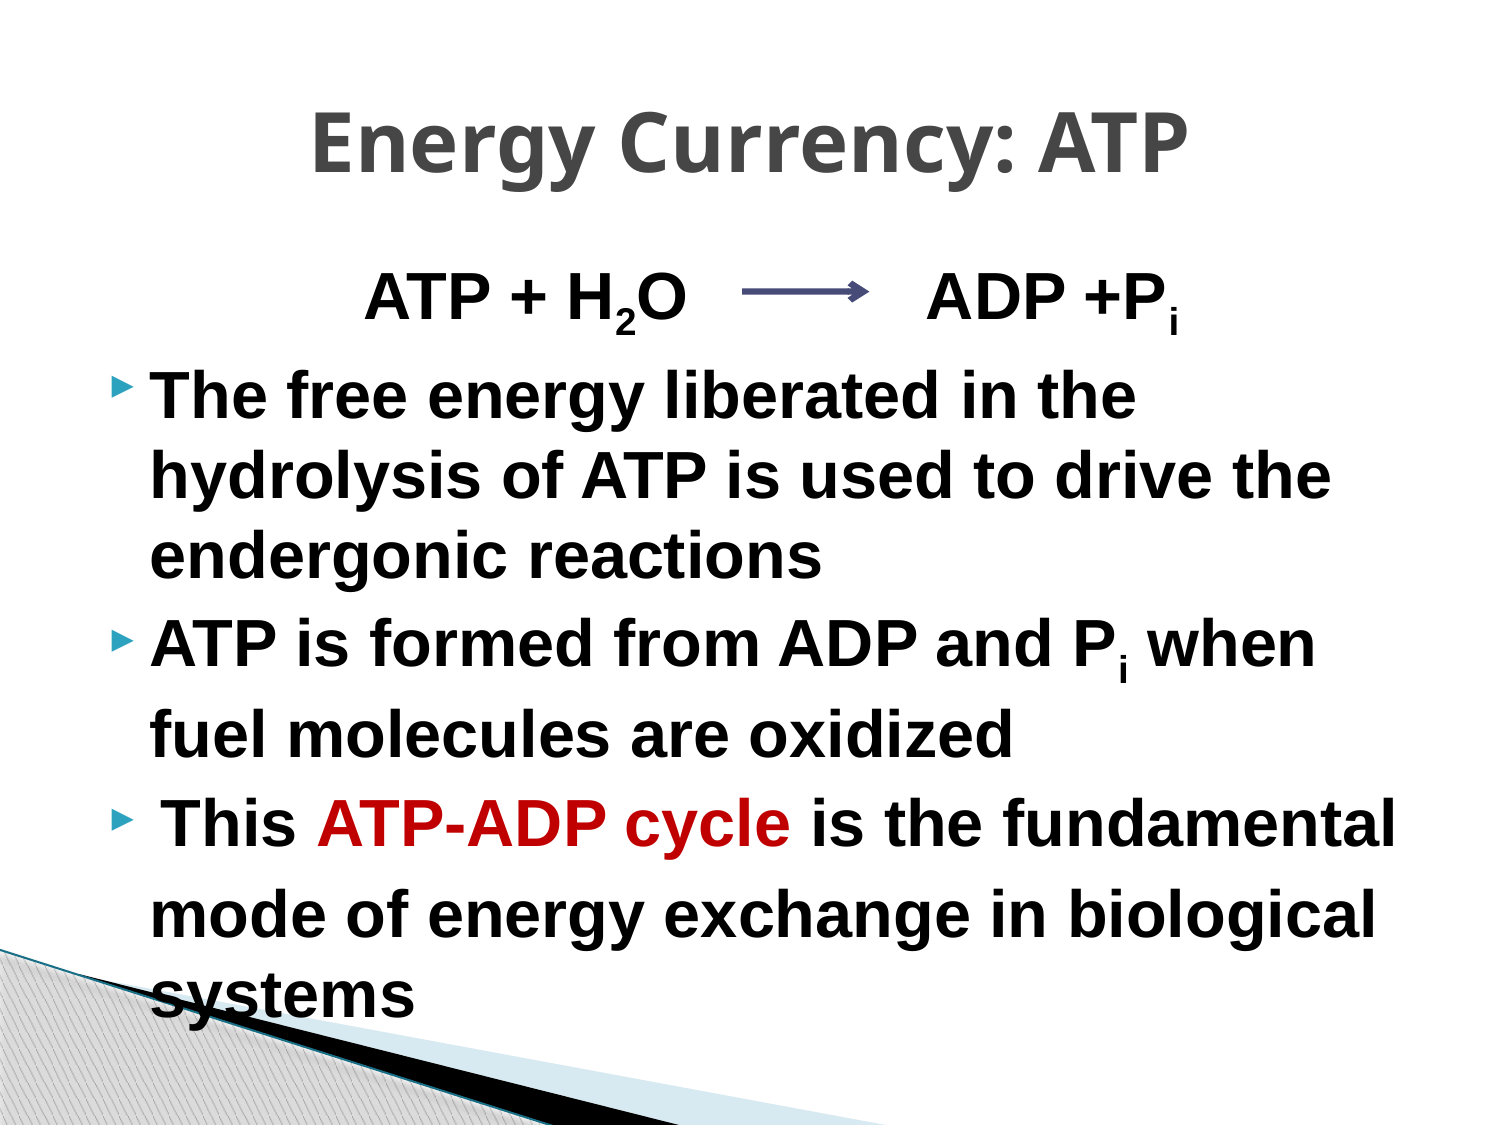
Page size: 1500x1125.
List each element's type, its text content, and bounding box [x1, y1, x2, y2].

list ATP + H2O ADP +Pi The free energy liberated in the hydrolysis of ATP is used to drive the endergonic reactions ATP is formed from ADP and Pi when fuel molecules are oxidized This ATP-ADP cycle is the fundamental mode of energy exchange in biological systems [74, 244, 1451, 988]
title Energy Currency: ATP [75, 45, 1425, 233]
